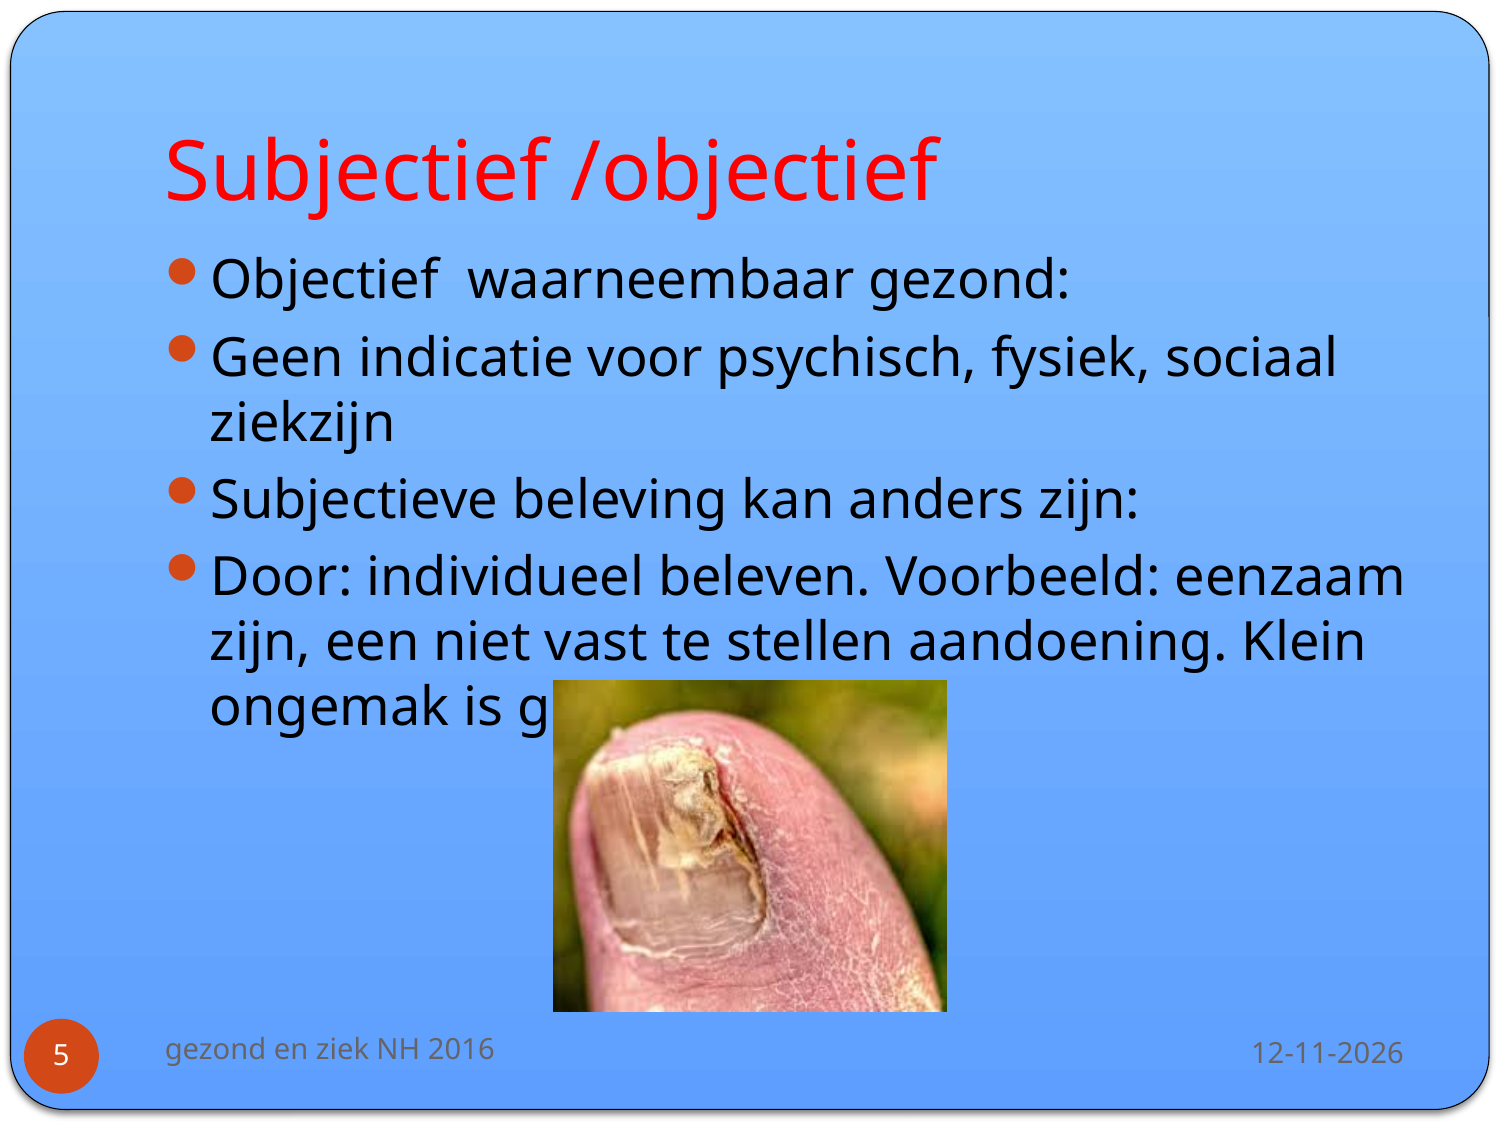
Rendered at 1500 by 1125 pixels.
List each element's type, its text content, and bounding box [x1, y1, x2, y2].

footer gezond en ziek NH 2016 [150, 1012, 800, 1088]
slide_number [1012, 1015, 1419, 1094]
picture [553, 680, 947, 1012]
title Subjectief /objectief [150, 45, 1425, 233]
slide_number 5 [23, 1018, 99, 1094]
list Objectief waarneembaar gezond: Geen indicatie voor psychisch, fysiek, sociaal ziekzijn Subjectieve beleving kan anders zijn: Door: individueel beleven. Voorbeeld: eenzaam zijn, een niet vast te stellen aandoening. Klein ongemak is groot ???? [150, 237, 1425, 988]
